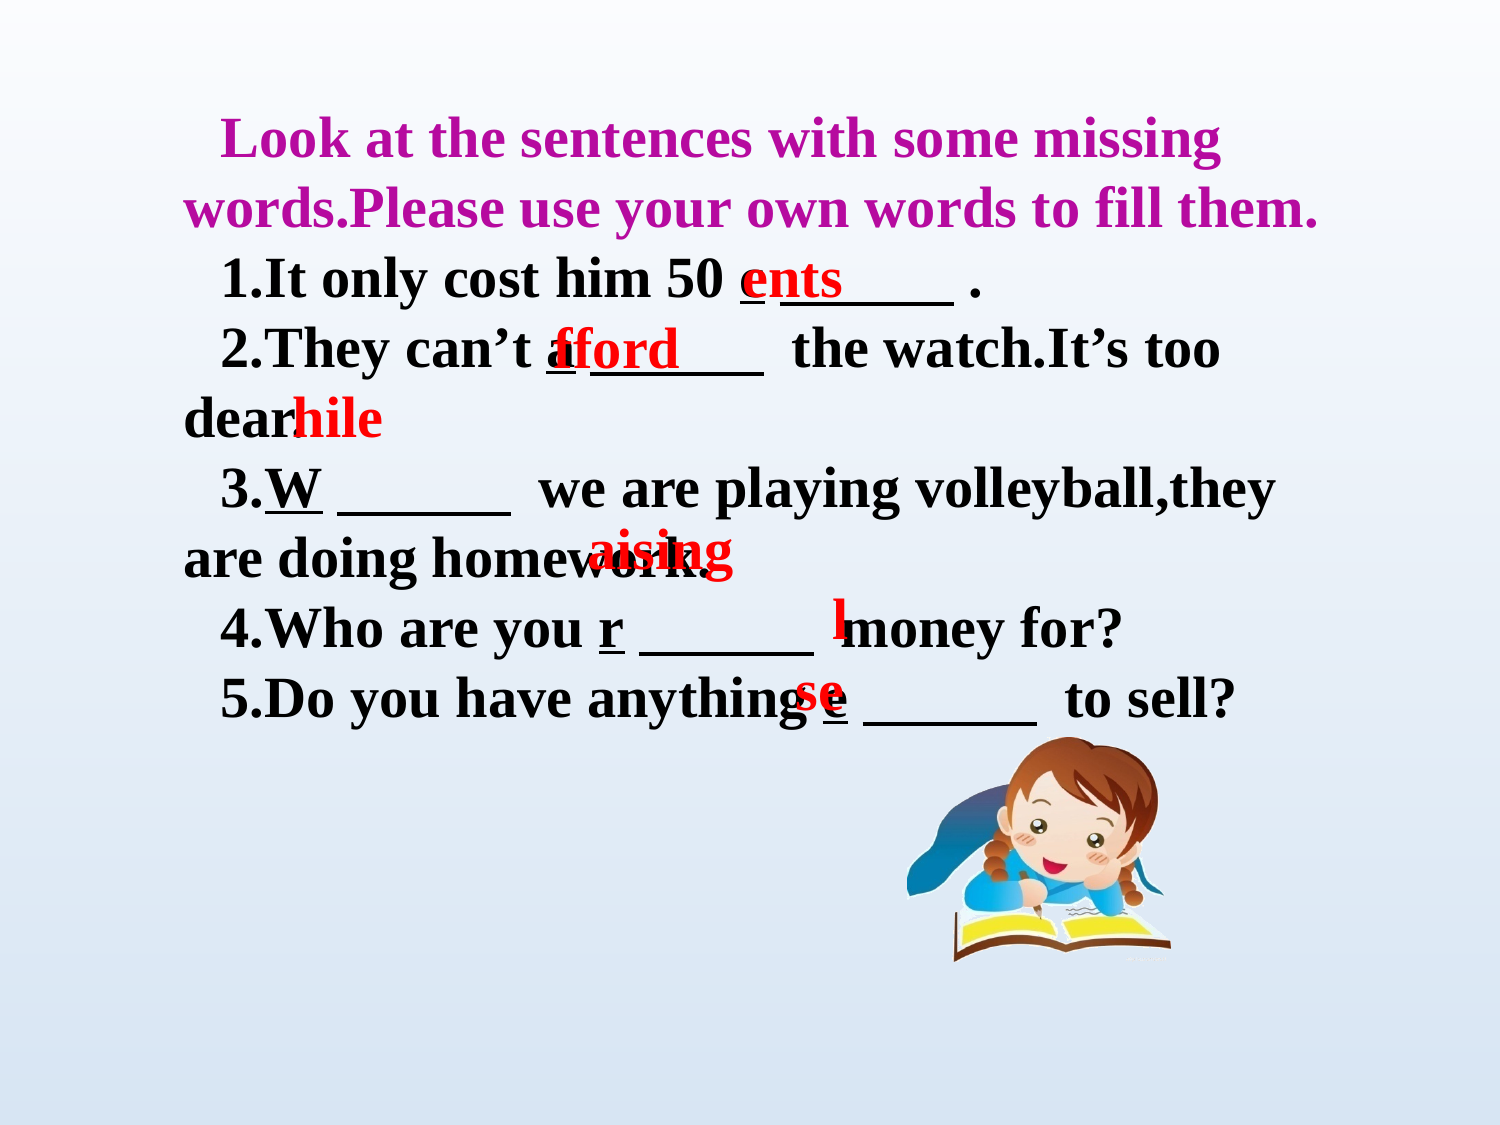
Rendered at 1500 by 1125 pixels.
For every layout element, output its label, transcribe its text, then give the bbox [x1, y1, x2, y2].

text_box Look at the sentences with some missing words.Please use your own words to fill them. 1.It only cost him 50 c . 2.They can’t a the watch.It’s too dear. 3.W we are playing volleyball,they are doing homework. 4.Who are you r money for? 5.Do you have anything e to sell? [168, 92, 1341, 807]
text_box lse [780, 574, 876, 659]
text_box ents [728, 231, 859, 317]
text_box fford [539, 302, 696, 388]
text_box aising [572, 503, 749, 589]
picture [907, 736, 1171, 963]
text_box hile [278, 371, 399, 457]
